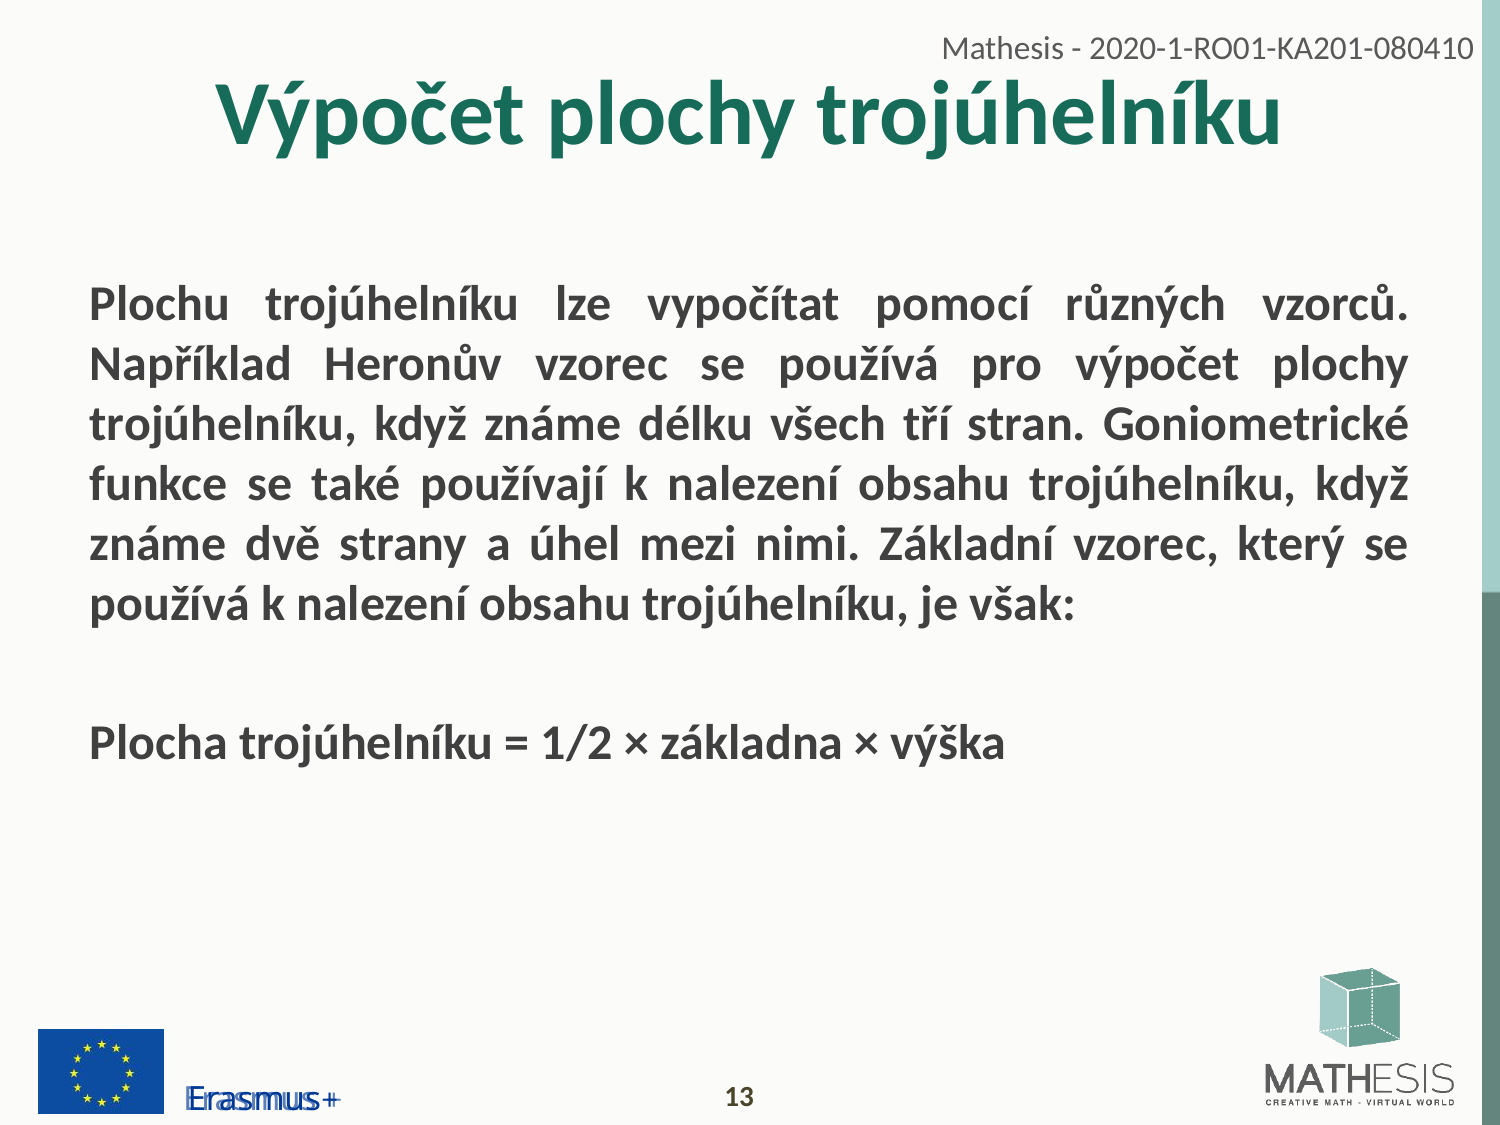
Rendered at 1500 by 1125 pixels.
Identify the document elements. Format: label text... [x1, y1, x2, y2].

list Plochu trojúhelníku lze vypočítat pomocí různých vzorců. Například Heronův vzorec se používá pro výpočet plochy trojúhelníku, když známe délku všech tří stran. Goniometrické funkce se také používají k nalezení obsahu trojúhelníku, když známe dvě strany a úhel mezi nimi. Základní vzorec, který se používá k nalezení obsahu trojúhelníku, je však: Plocha trojúhelníku = 1/2 × základna × výška [75, 262, 1425, 1005]
title Výpočet plochy trojúhelníku [75, 45, 1425, 233]
picture [38, 1029, 164, 1114]
